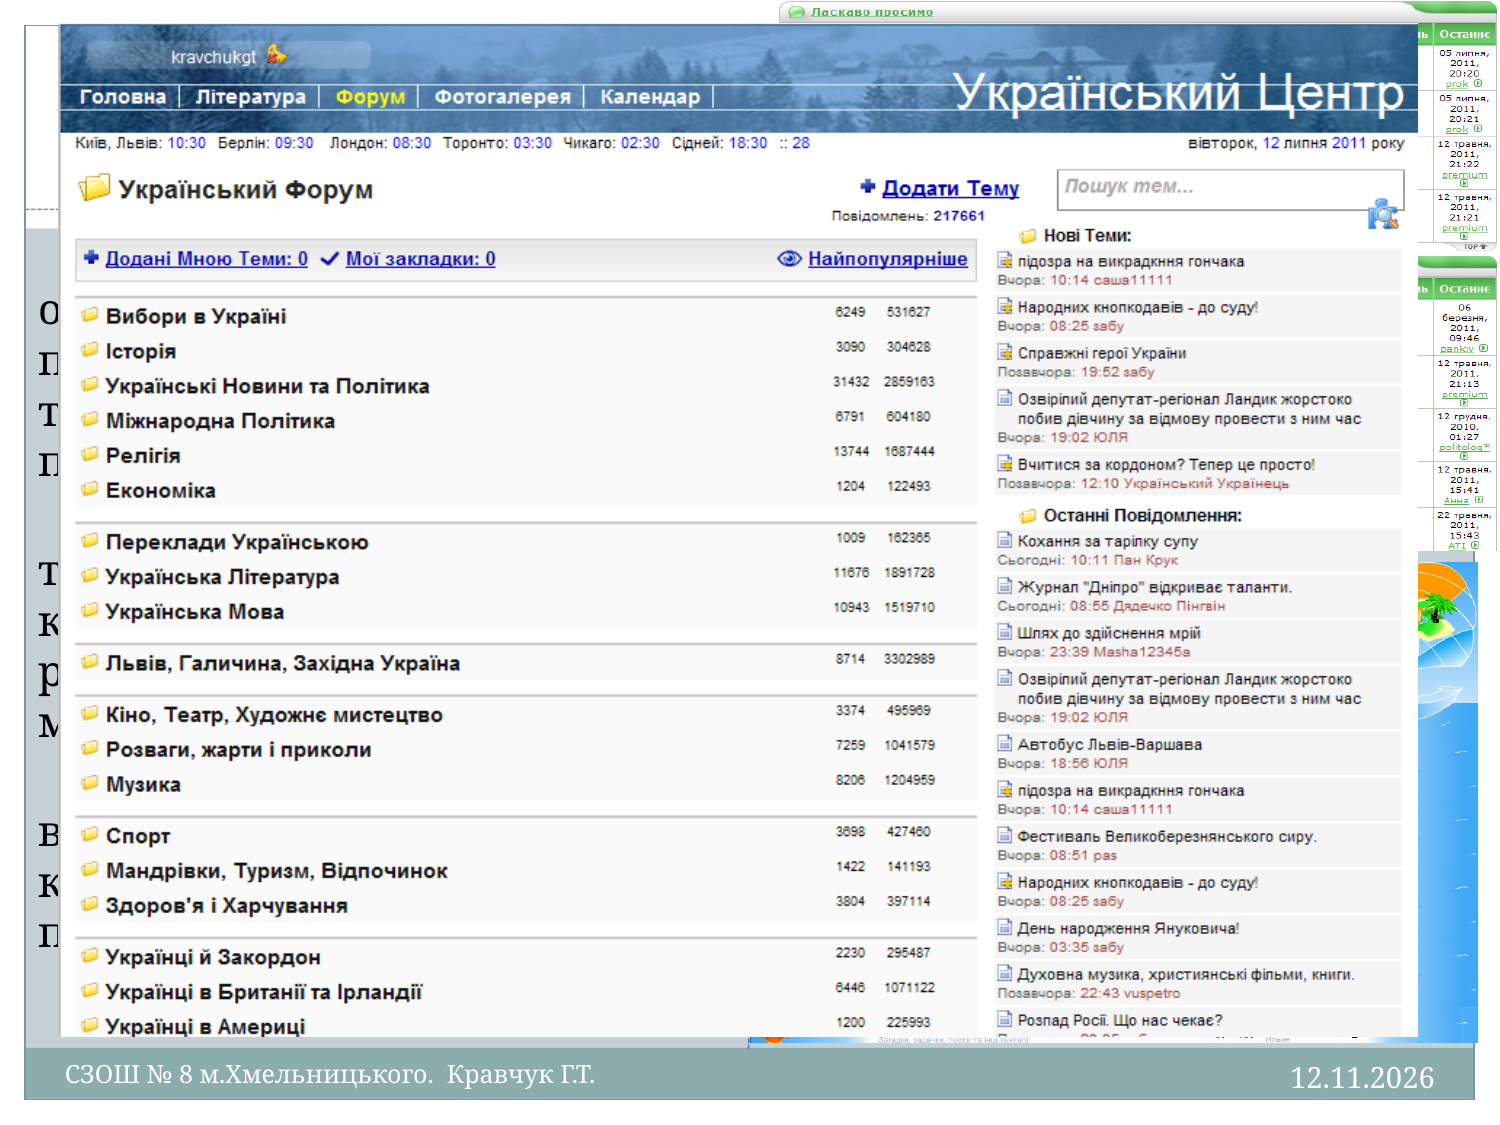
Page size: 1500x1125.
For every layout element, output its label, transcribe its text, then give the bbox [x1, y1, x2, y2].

list Для пошуку форумів, на яких обговорюють цікаві для вас питання, можна скористатися тематичними каталогами або пошуковими системами. Форуми здебільшого мають таку структуру: одна або кілька категорій, які поділяються на розділи, розділи можуть містити підрозділи і т. д. У розділах або підрозділах визначаються теми, в яких користувачі можуть залишати повідомлення. [23, 224, 55, 1043]
footer СЗОШ № 8 м.Хмельницького. Кравчук Г.Т. [50, 1051, 638, 1112]
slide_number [950, 1054, 1450, 1112]
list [1421, 562, 1479, 1044]
picture [58, 0, 1500, 1037]
